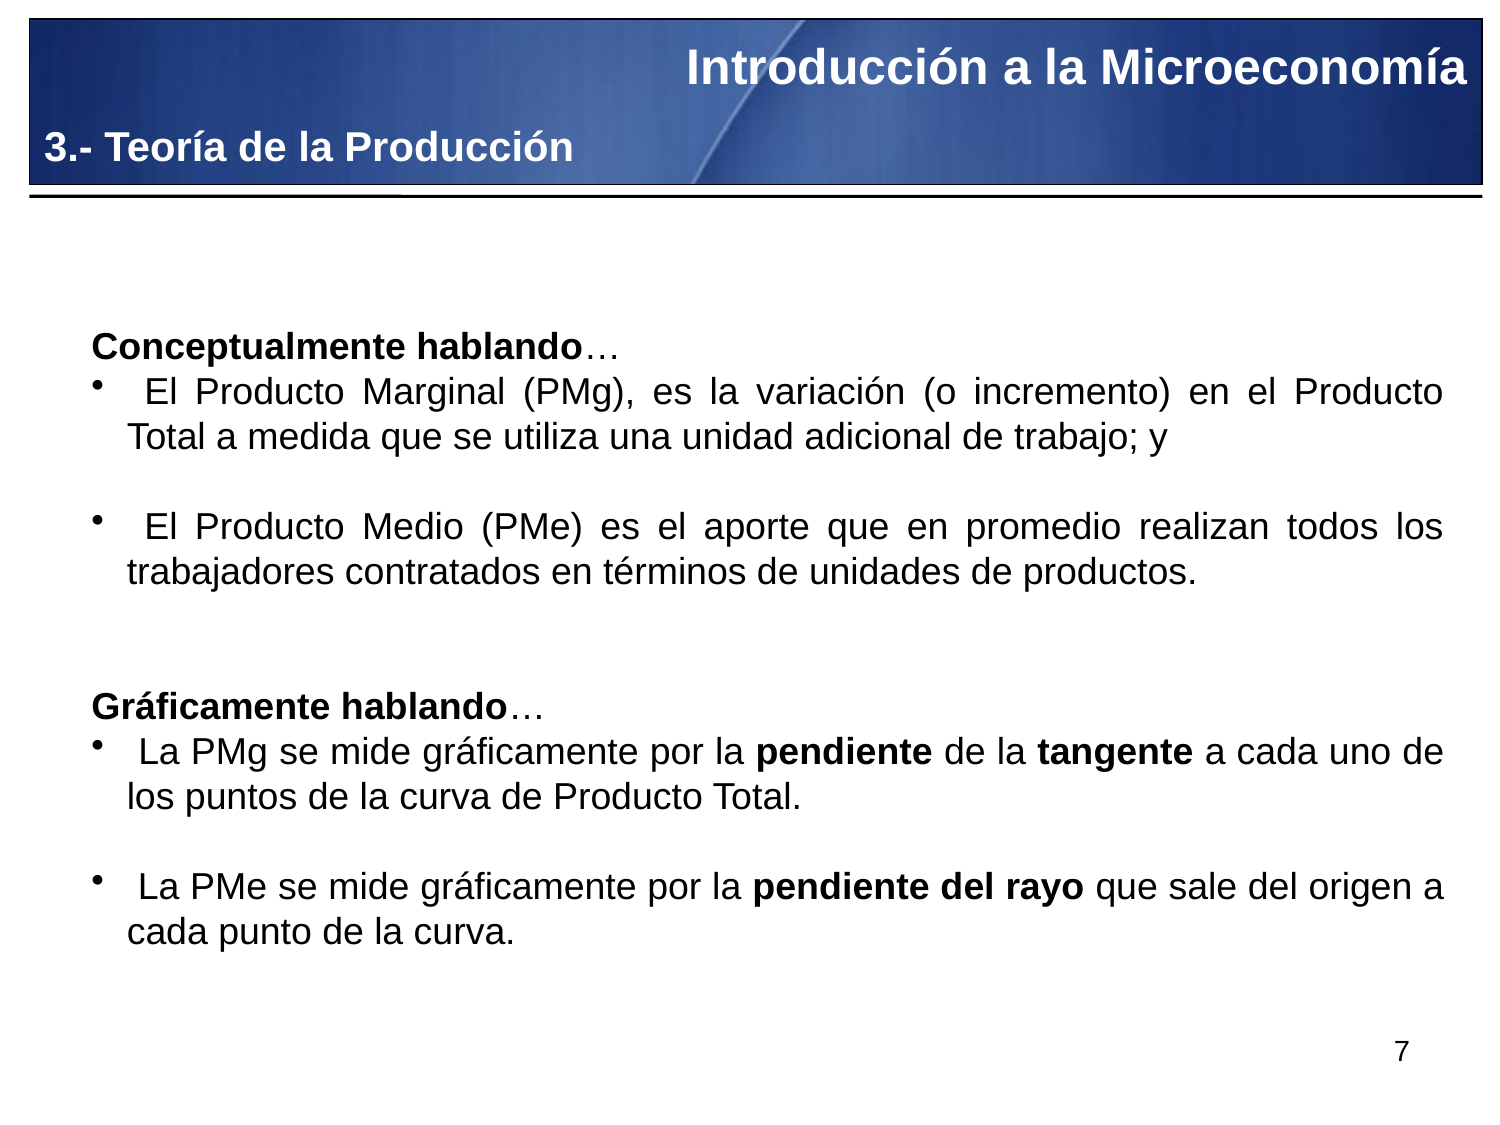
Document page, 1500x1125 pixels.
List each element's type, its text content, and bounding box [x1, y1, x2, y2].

text_box 3.- Teoría de la Producción [29, 112, 632, 178]
text_box [29, 19, 1483, 185]
slide_number 7 [1074, 1024, 1426, 1103]
text_box Conceptualmente hablando… El Producto Marginal (PMg), es la variación (o incremento) en el Producto Total a medida que se utiliza una unidad adicional de trabajo; y El Producto Medio (PMe) es el aporte que en promedio realizan todos los trabajadores contratados en términos de unidades de productos. Gráficamente hablando… La PMg se mide gráficamente por la pendiente de la tangente a cada uno de los puntos de la curva de Producto Total. La PMe se mide gráficamente por la pendiente del rayo que sale del origen a cada punto de la curva. [76, 314, 1459, 959]
text_box Introducción a la Microeconomía [608, 26, 1483, 102]
